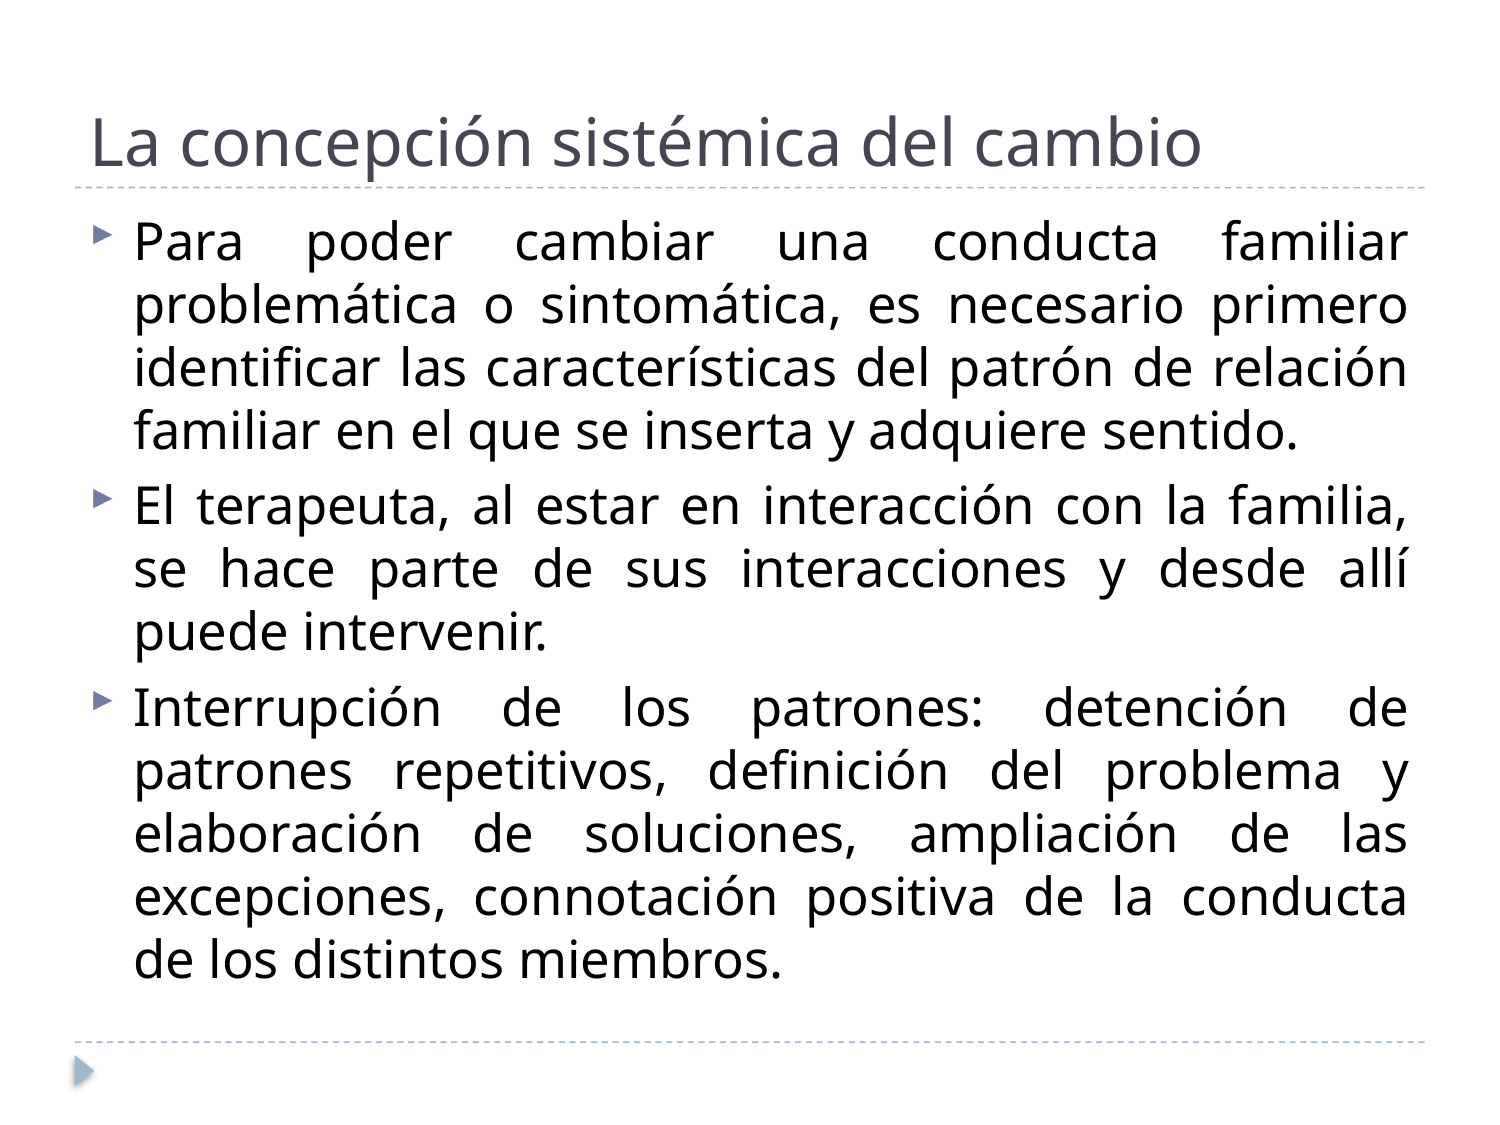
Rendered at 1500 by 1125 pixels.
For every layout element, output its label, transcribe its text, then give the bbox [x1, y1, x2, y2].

title La concepción sistémica del cambio [75, 24, 1425, 188]
list Para poder cambiar una conducta familiar problemática o sintomática, es necesario primero identificar las características del patrón de relación familiar en el que se inserta y adquiere sentido. El terapeuta, al estar en interacción con la familia, se hace parte de sus interacciones y desde allí puede intervenir. Interrupción de los patrones: detención de patrones repetitivos, definición del problema y elaboración de soluciones, ampliación de las excepciones, connotación positiva de la conducta de los distintos miembros. [75, 200, 1425, 1010]
